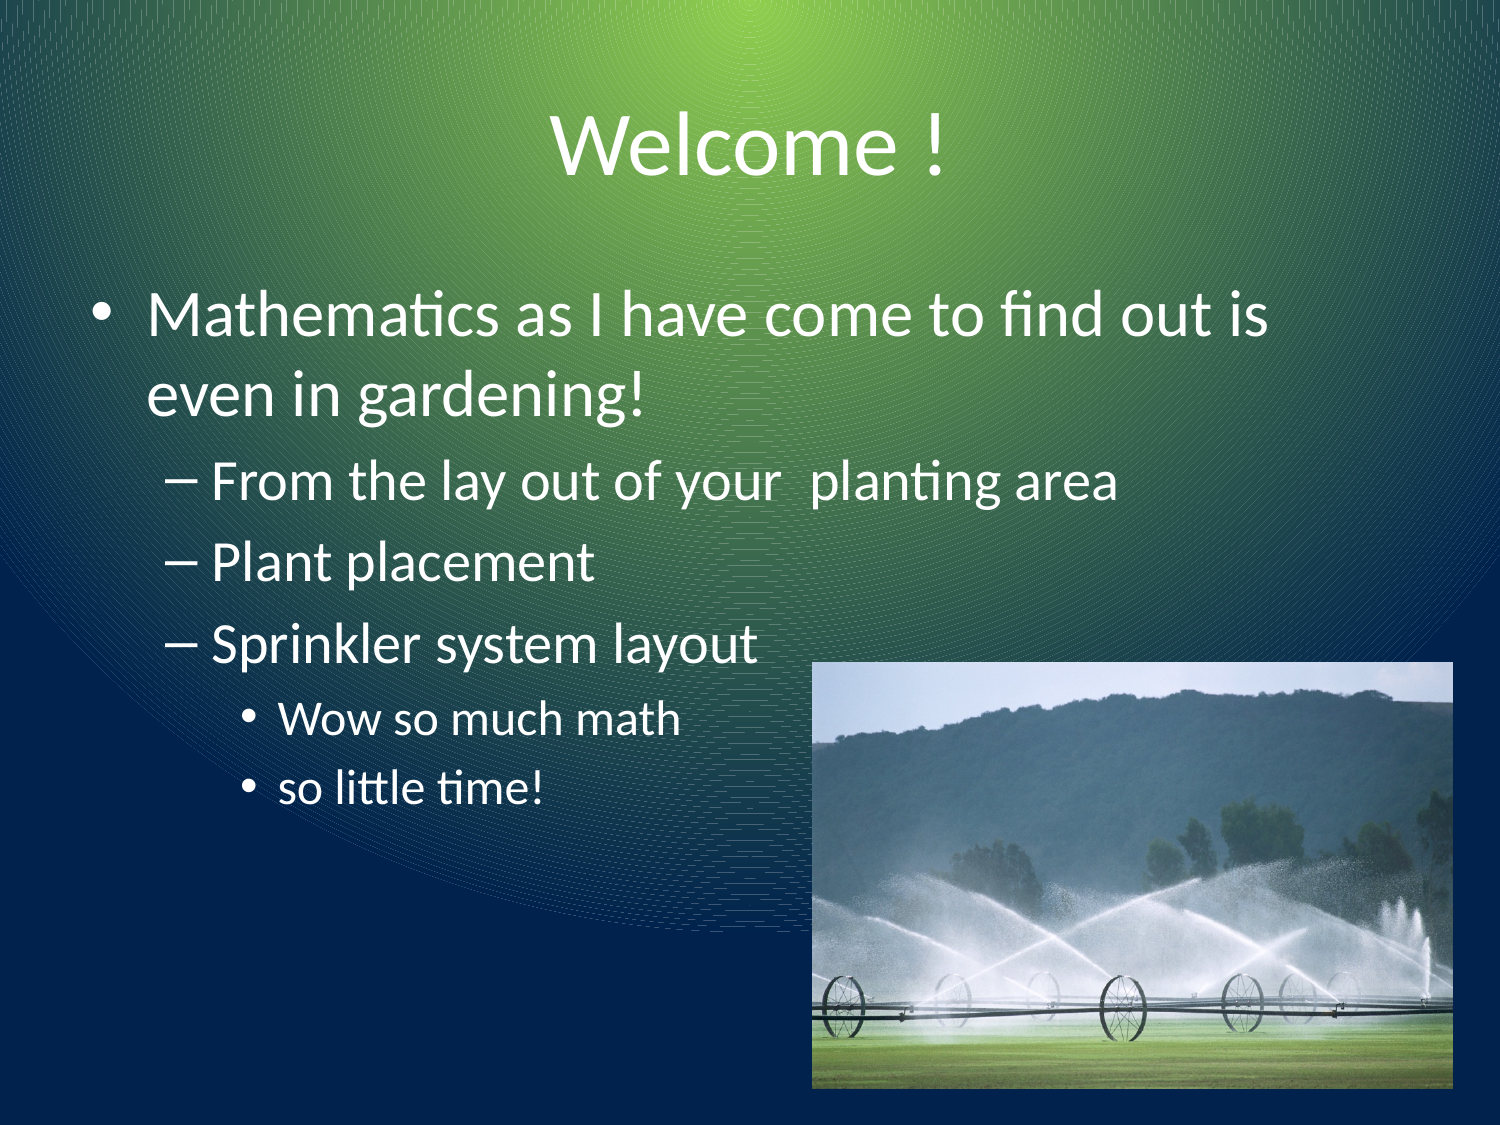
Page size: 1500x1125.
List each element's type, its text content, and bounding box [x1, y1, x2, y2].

title Welcome ! [75, 45, 1425, 233]
picture [812, 662, 1453, 1090]
list Mathematics as I have come to find out is even in gardening! From the lay out of your planting area Plant placement Sprinkler system layout Wow so much math so little time! [75, 262, 1425, 1005]
